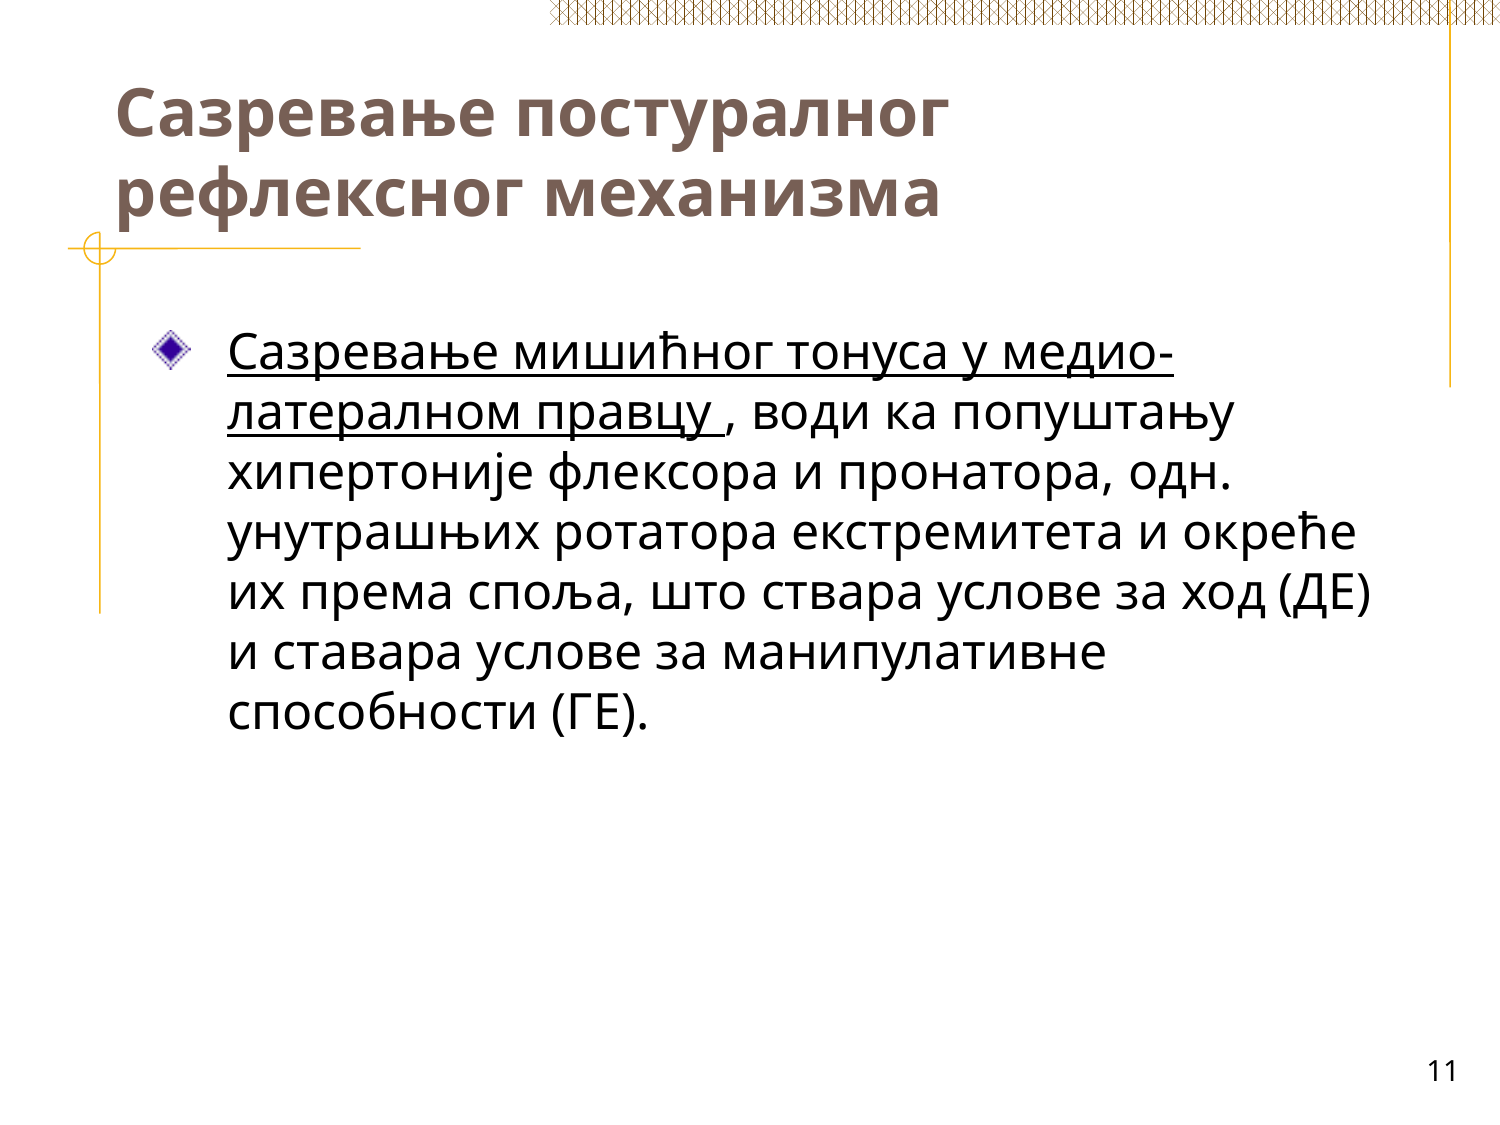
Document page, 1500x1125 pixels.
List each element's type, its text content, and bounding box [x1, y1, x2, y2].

picture [152, 330, 191, 370]
list Сазревање мишићног тонуса у медио-латералном правцу , води ка попуштању хипертоније флексора и пронатора, одн. унутрашњих ротатора екстремитета и окреће их према споља, што ствара услове за ход (ДЕ) и ставара услове за манипулативне способности (ГЕ). [137, 312, 1413, 988]
slide_number 11 [1162, 1025, 1475, 1100]
title Сазревање постуралног рефлексног механизма [99, 49, 1376, 238]
